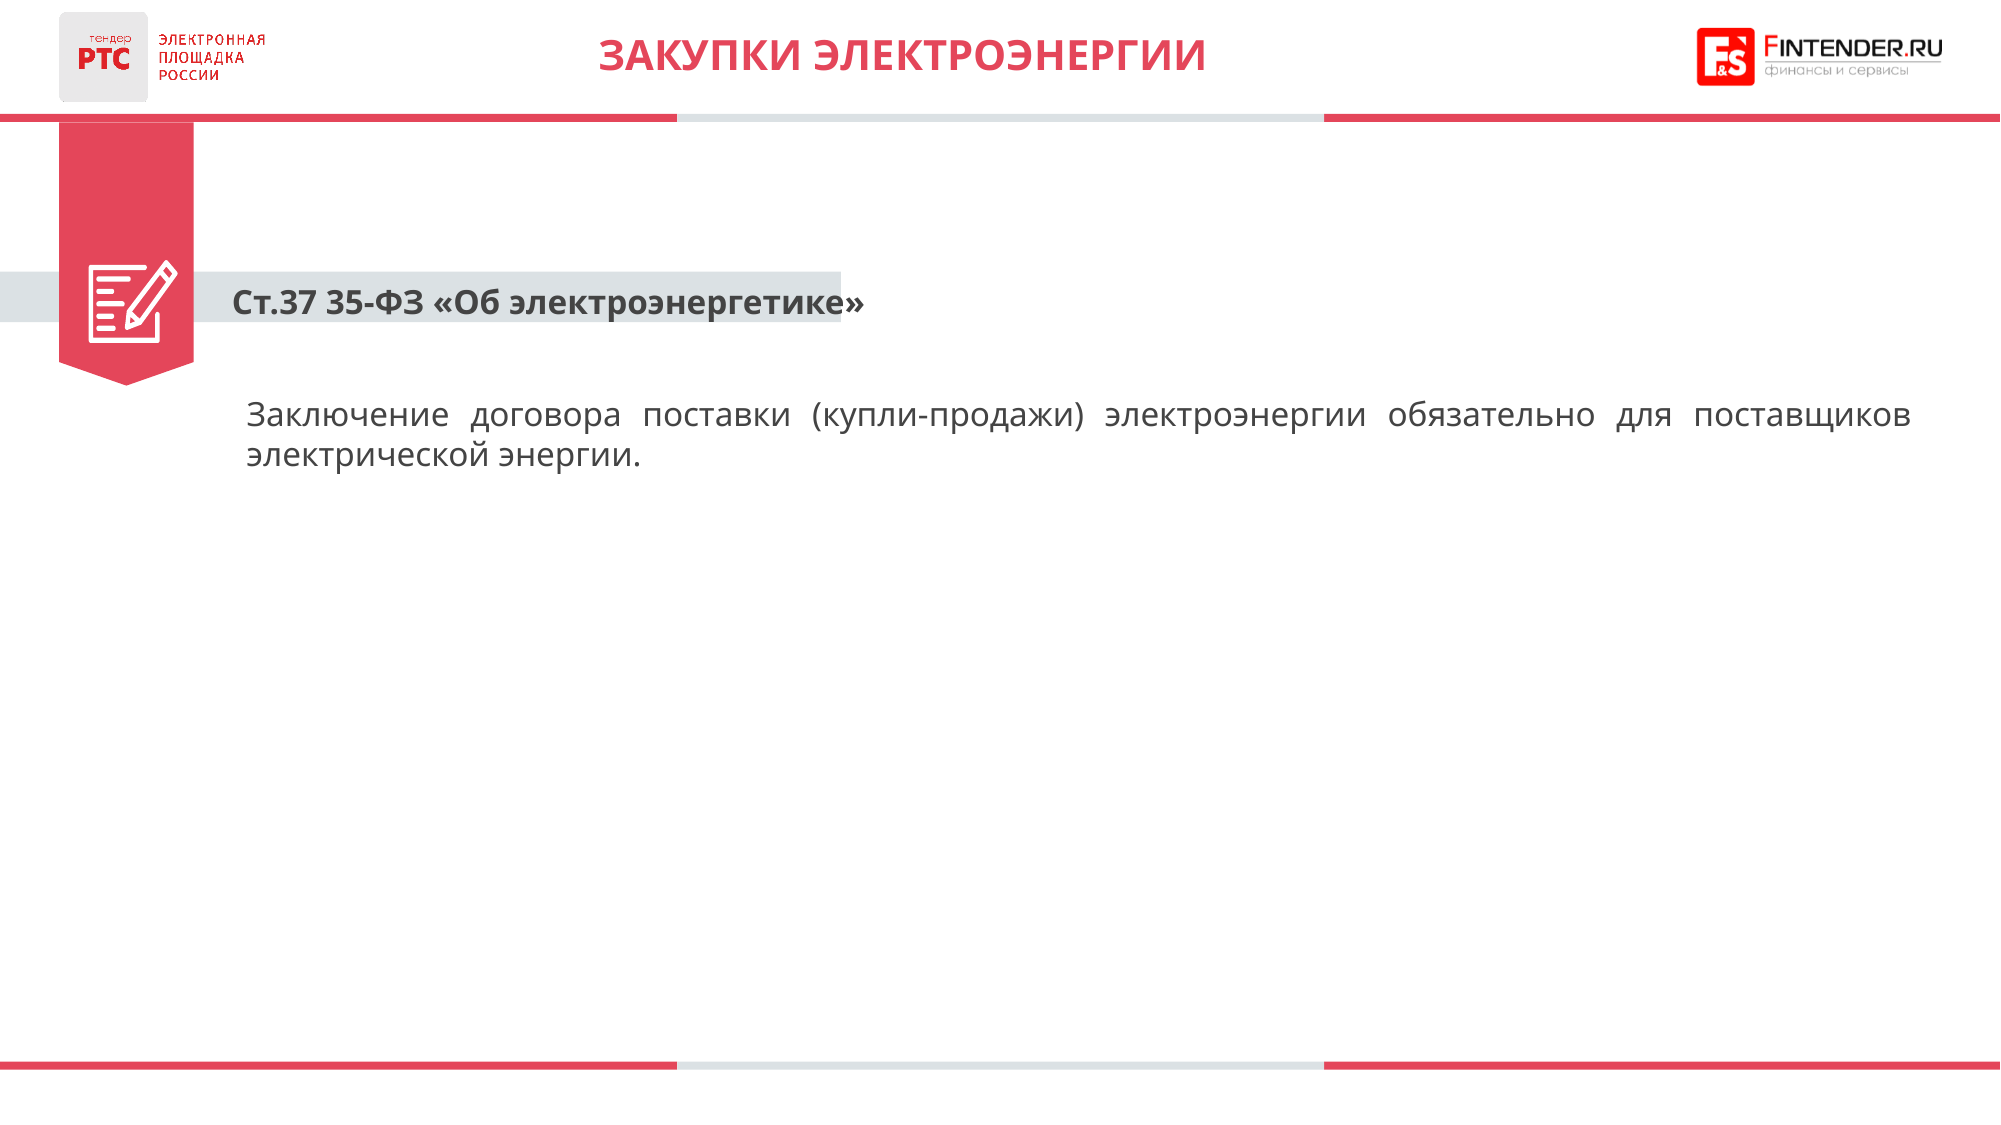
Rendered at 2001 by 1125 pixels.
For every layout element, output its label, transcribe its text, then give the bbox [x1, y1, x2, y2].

text_box [0, 271, 58, 323]
text_box Ст.37 35-ФЗ «Об электроэнергетике» [231, 281, 960, 322]
text_box Заключение договора поставки (купли-продажи) электроэнергии обязательно для поставщиков электрической энергии. [231, 385, 1929, 546]
picture [59, 12, 265, 102]
text_box [124, 260, 178, 330]
text_box [58, 121, 195, 387]
text_box [195, 271, 842, 323]
title Закупки электроэнергии [294, 0, 1652, 114]
text_box [88, 264, 160, 343]
picture [1696, 18, 1942, 95]
